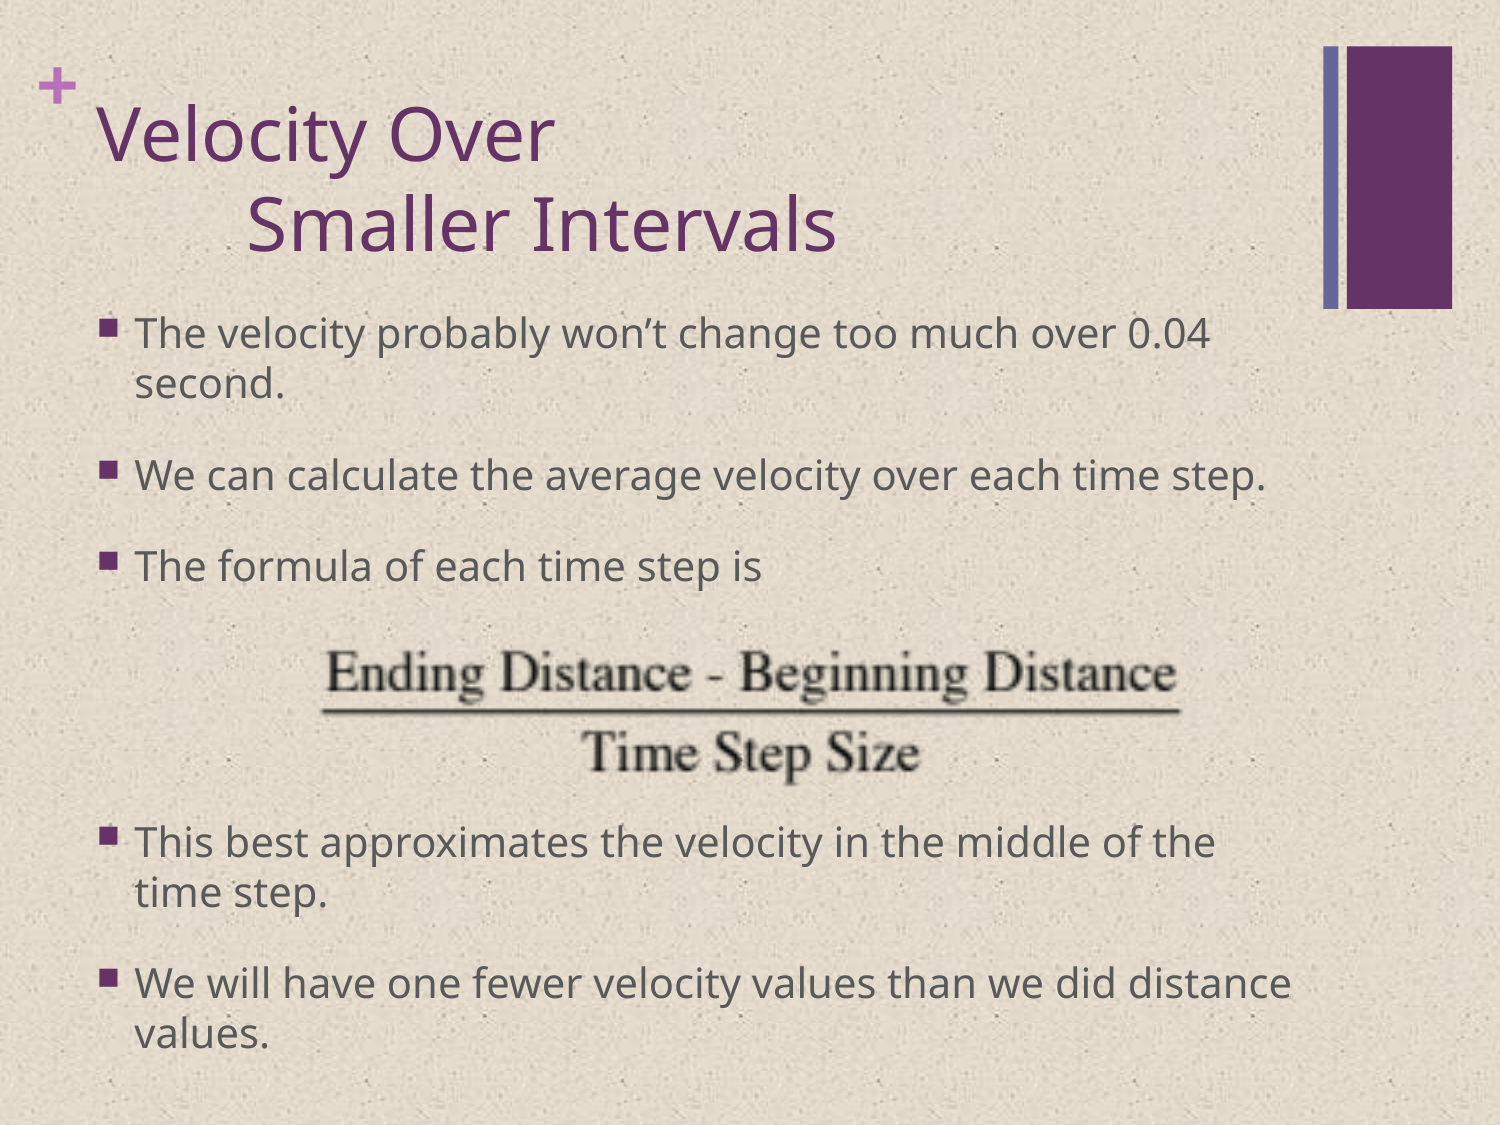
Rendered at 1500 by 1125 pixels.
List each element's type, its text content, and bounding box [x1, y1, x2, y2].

title Velocity Over Smaller Intervals [81, 79, 1322, 263]
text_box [313, 634, 1185, 792]
picture [0, 0, 1500, 1125]
list The velocity probably won’t change too much over 0.04 second. We can calculate the average velocity over each time step. The formula of each time step is This best approximates the velocity in the middle of the time step. We will have one fewer velocity values than we did distance values. [81, 299, 1322, 1072]
